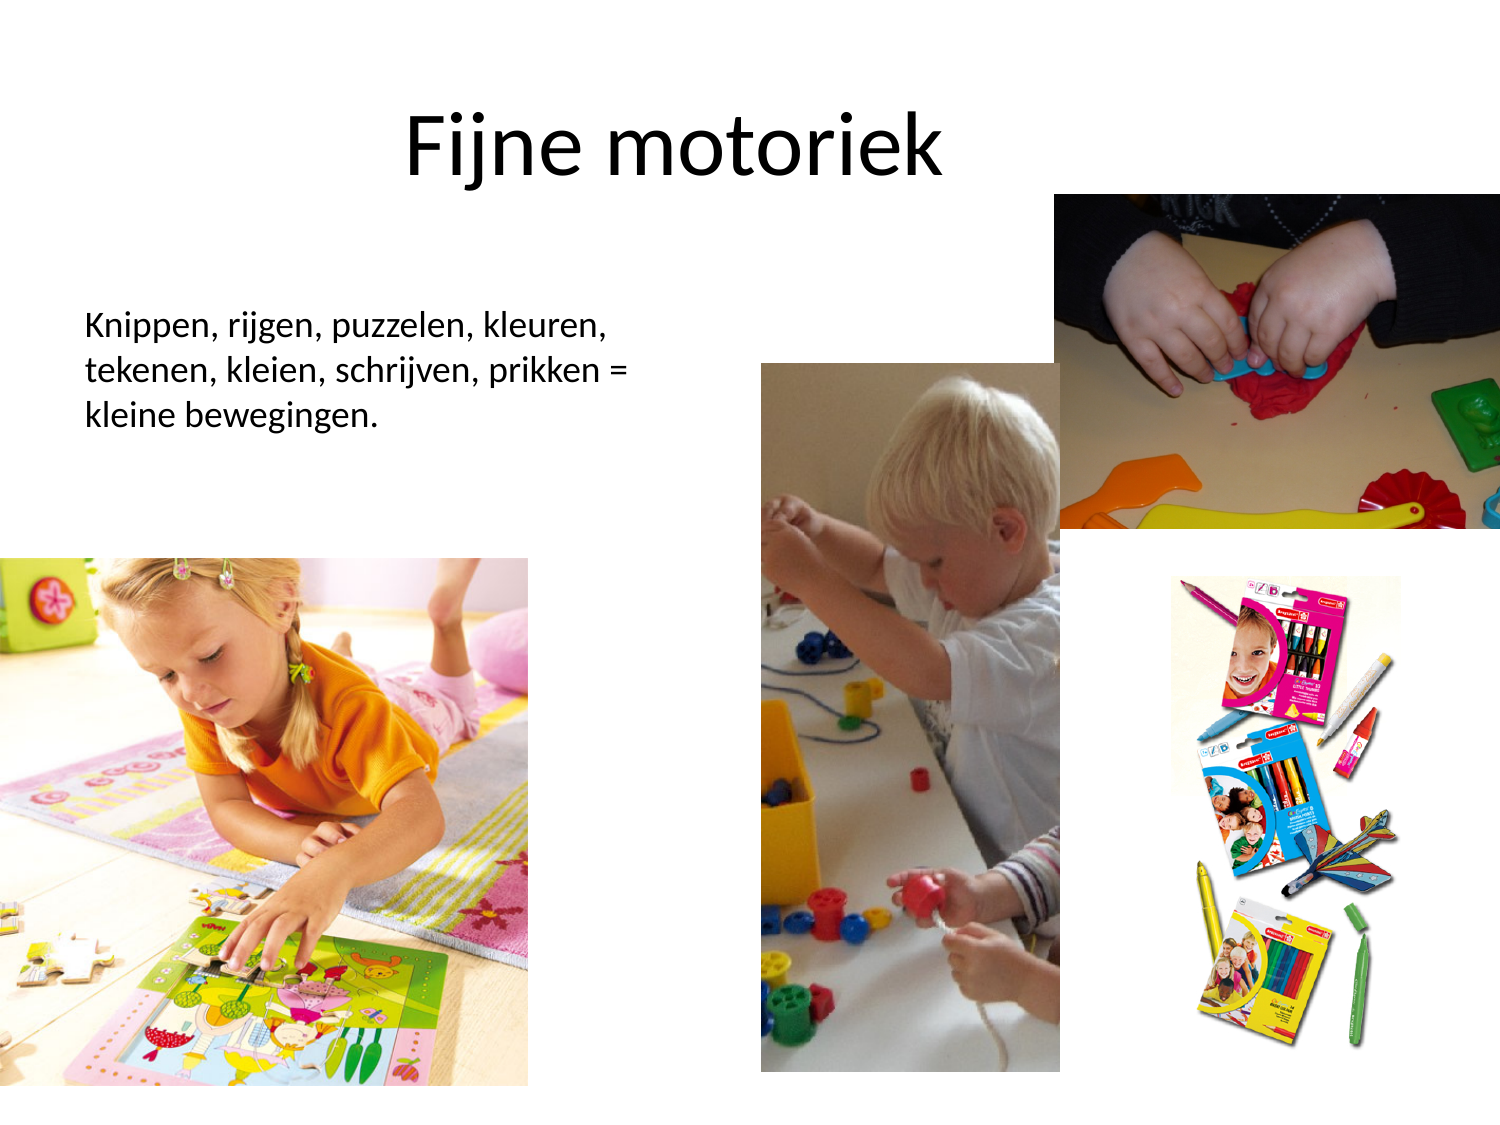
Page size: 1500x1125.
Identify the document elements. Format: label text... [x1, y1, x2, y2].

text_box Knippen, rijgen, puzzelen, kleuren, tekenen, kleien, schrijven, prikken = kleine bewegingen. [70, 292, 692, 443]
picture [0, 558, 528, 1087]
picture [1171, 576, 1402, 1065]
title Fijne motoriek [0, 45, 1350, 233]
picture [761, 194, 1500, 1072]
